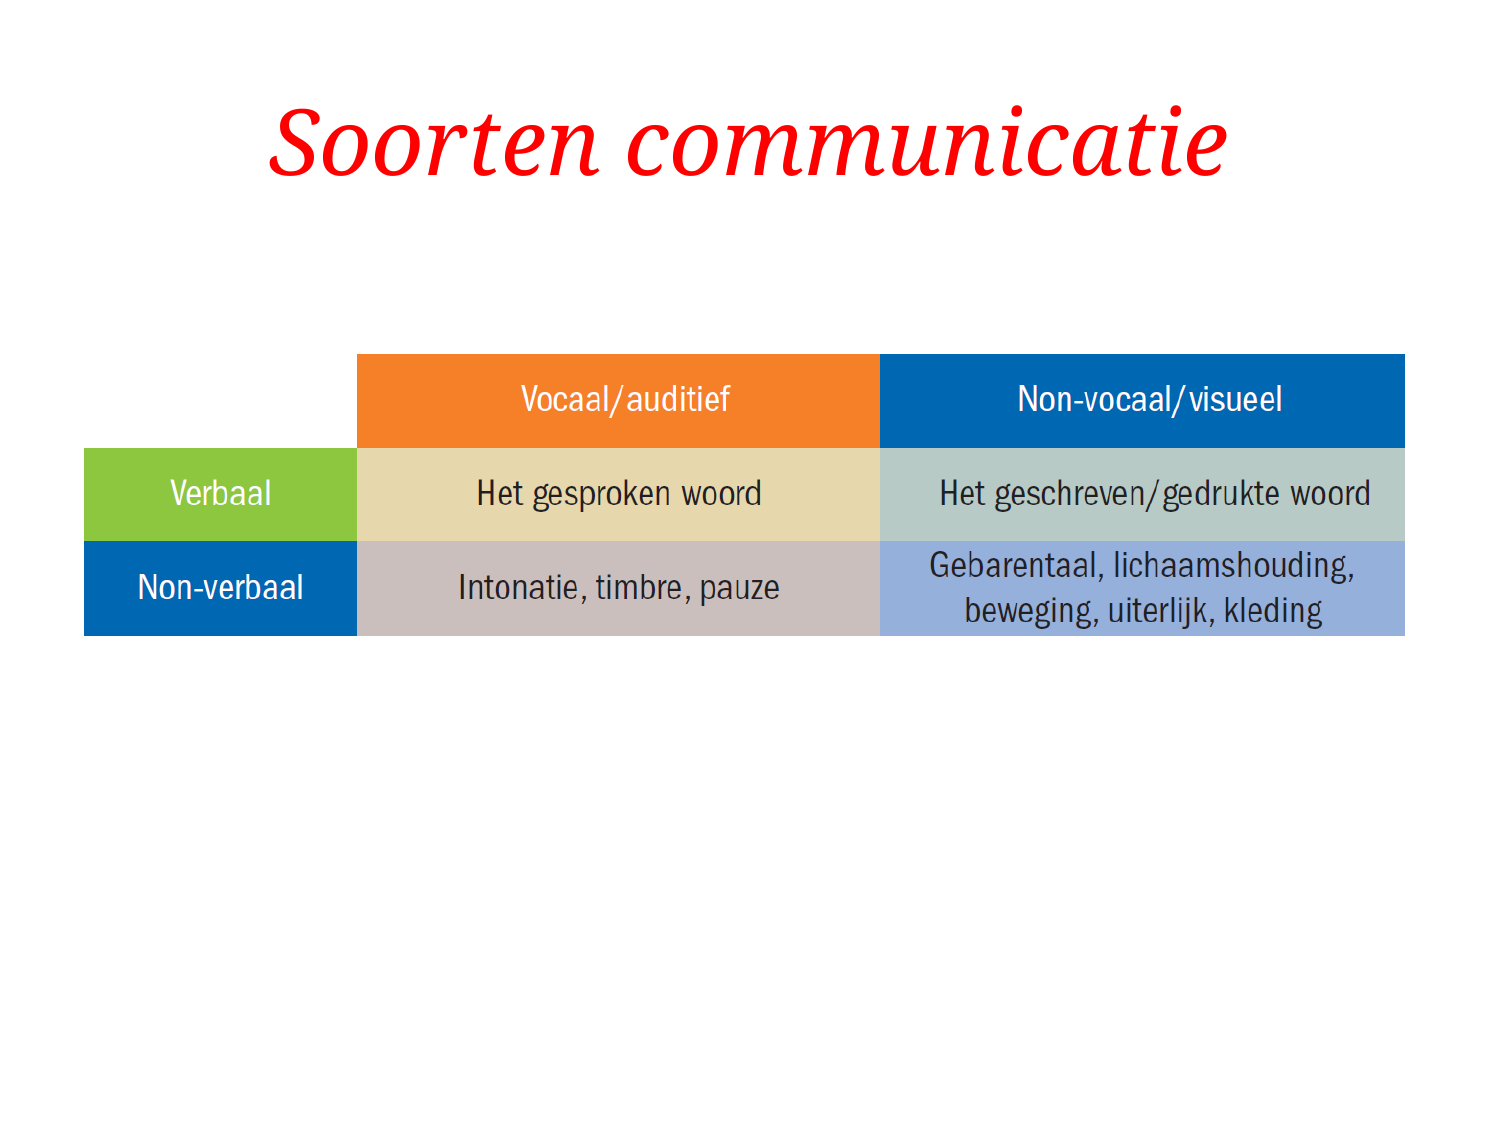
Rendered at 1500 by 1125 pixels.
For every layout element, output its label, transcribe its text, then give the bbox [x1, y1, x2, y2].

title Soorten communicatie [75, 45, 1425, 233]
picture [64, 314, 1435, 670]
